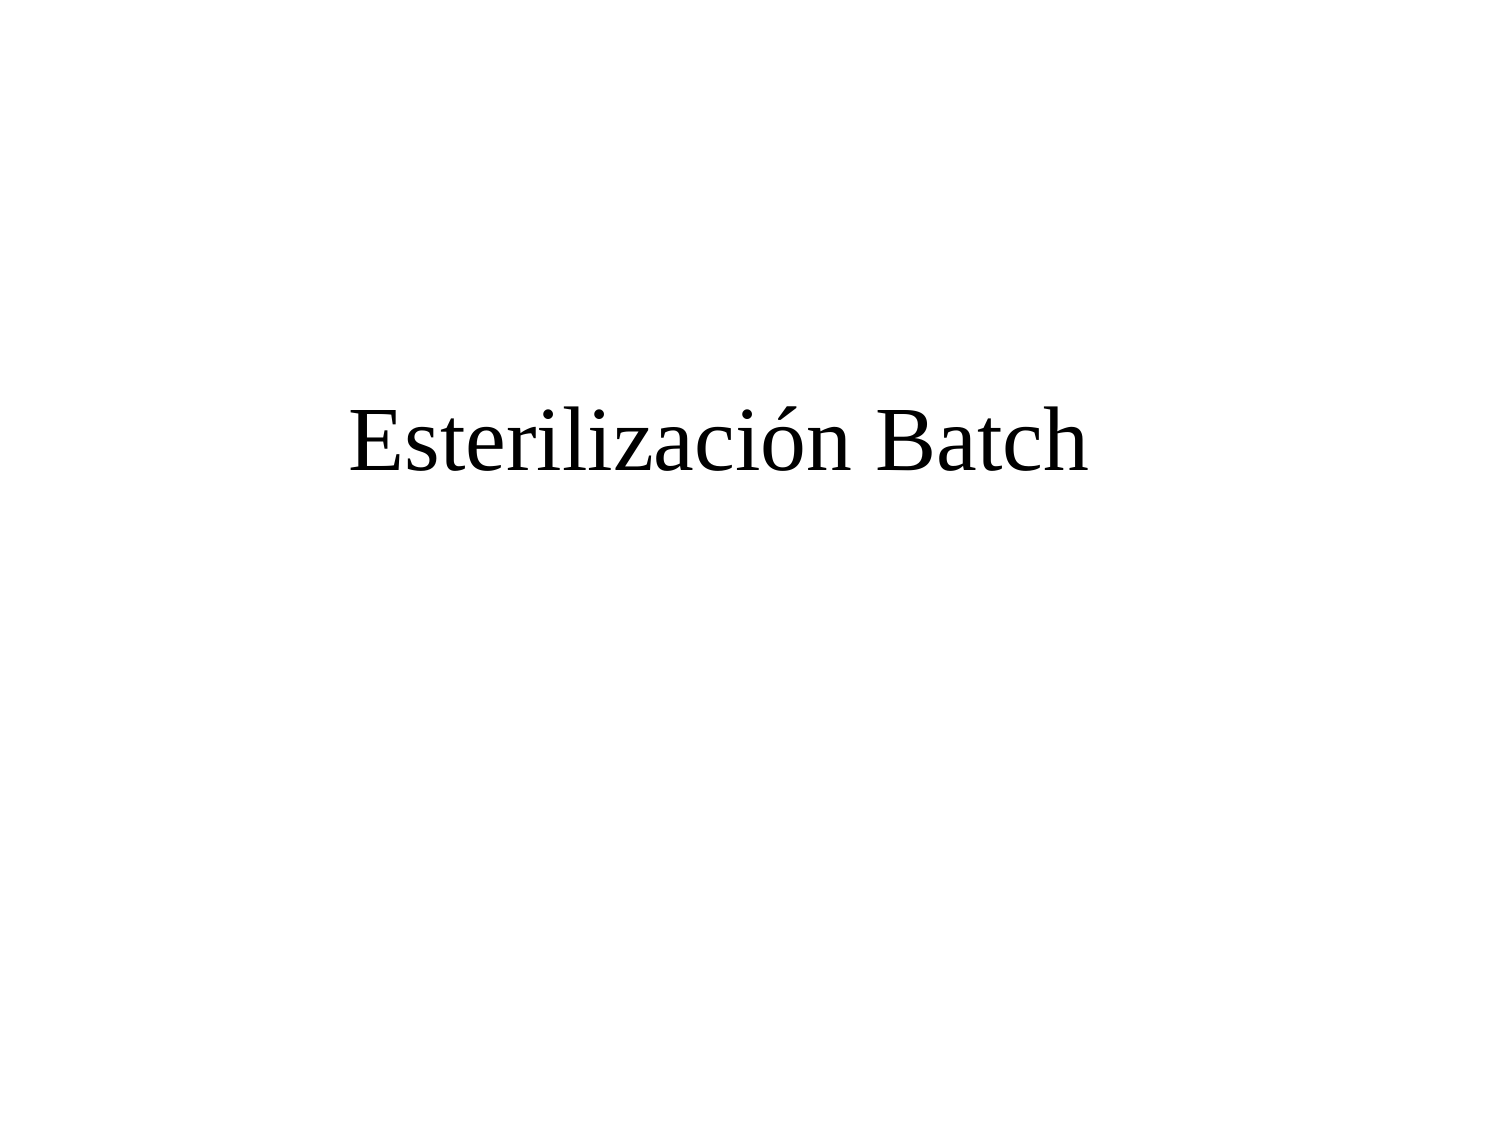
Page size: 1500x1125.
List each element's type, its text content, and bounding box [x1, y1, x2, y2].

title Esterilización Batch [81, 339, 1358, 528]
